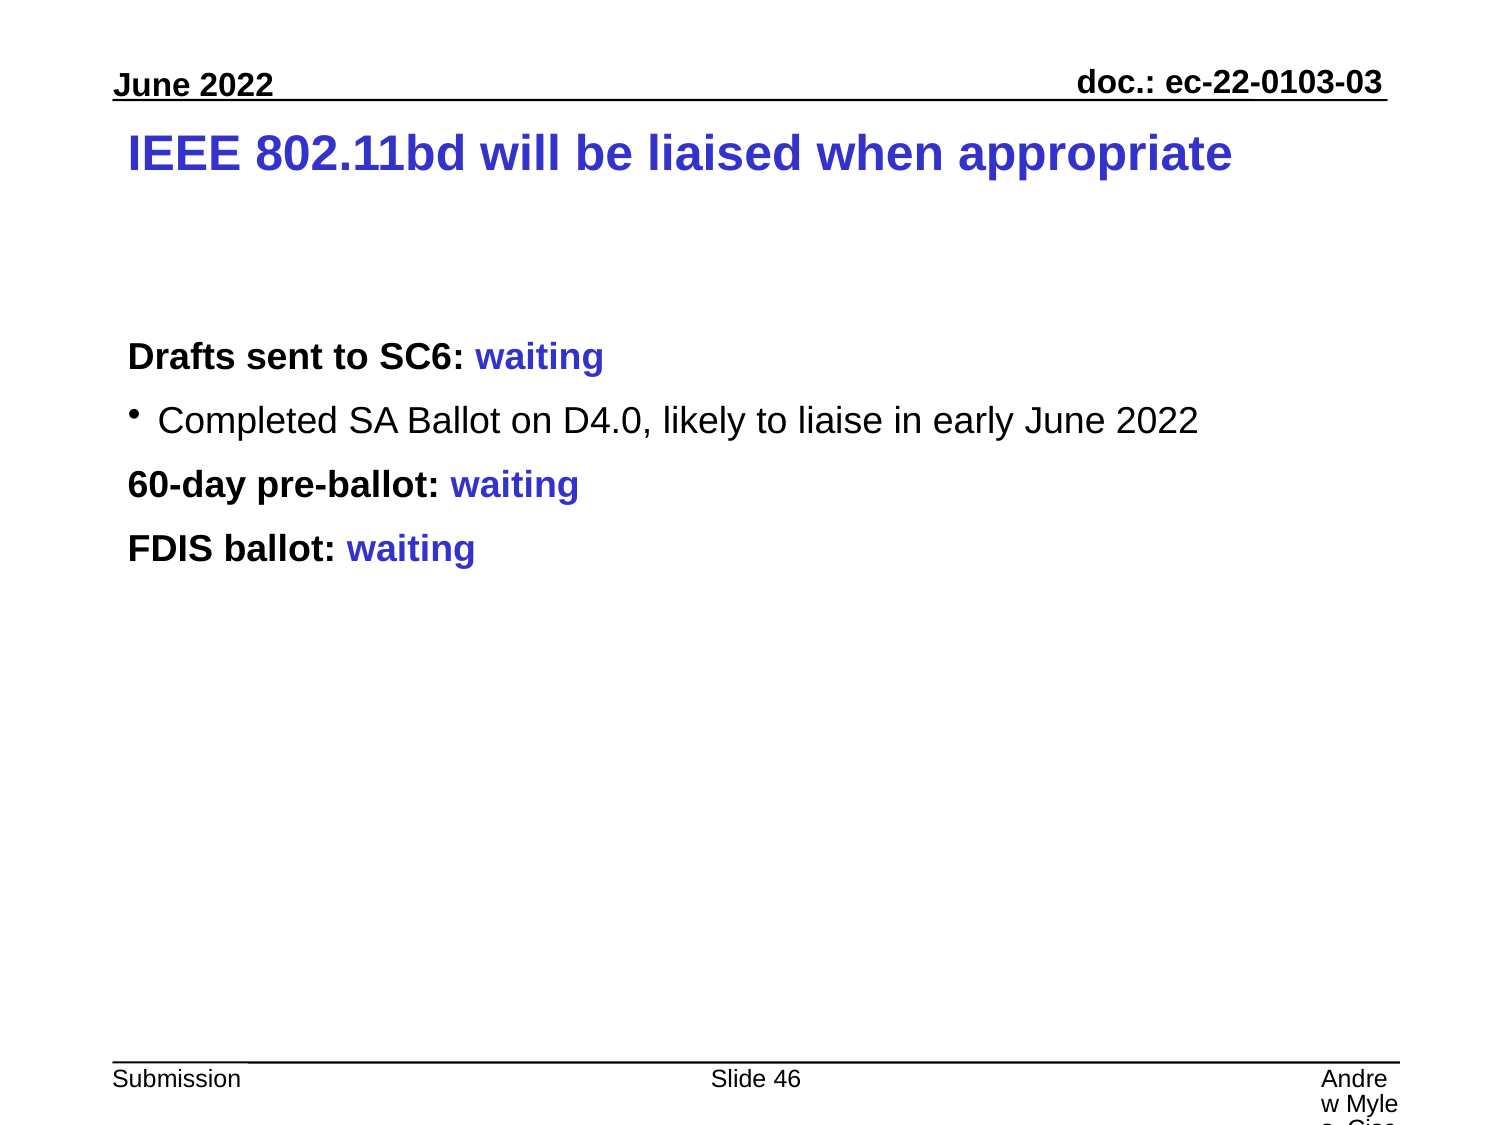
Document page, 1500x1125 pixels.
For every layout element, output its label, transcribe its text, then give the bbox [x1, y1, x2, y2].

footer Andrew Myles, Cisco [1320, 1061, 1402, 1093]
slide_number Slide 46 [709, 1061, 803, 1093]
title IEEE 802.11bd will be liaised when appropriate [112, 112, 1388, 288]
list Drafts sent to SC6: waiting Completed SA Ballot on D4.0, likely to liaise in early June 2022 60-day pre-ballot: waiting FDIS ballot: waiting [112, 324, 1388, 1000]
